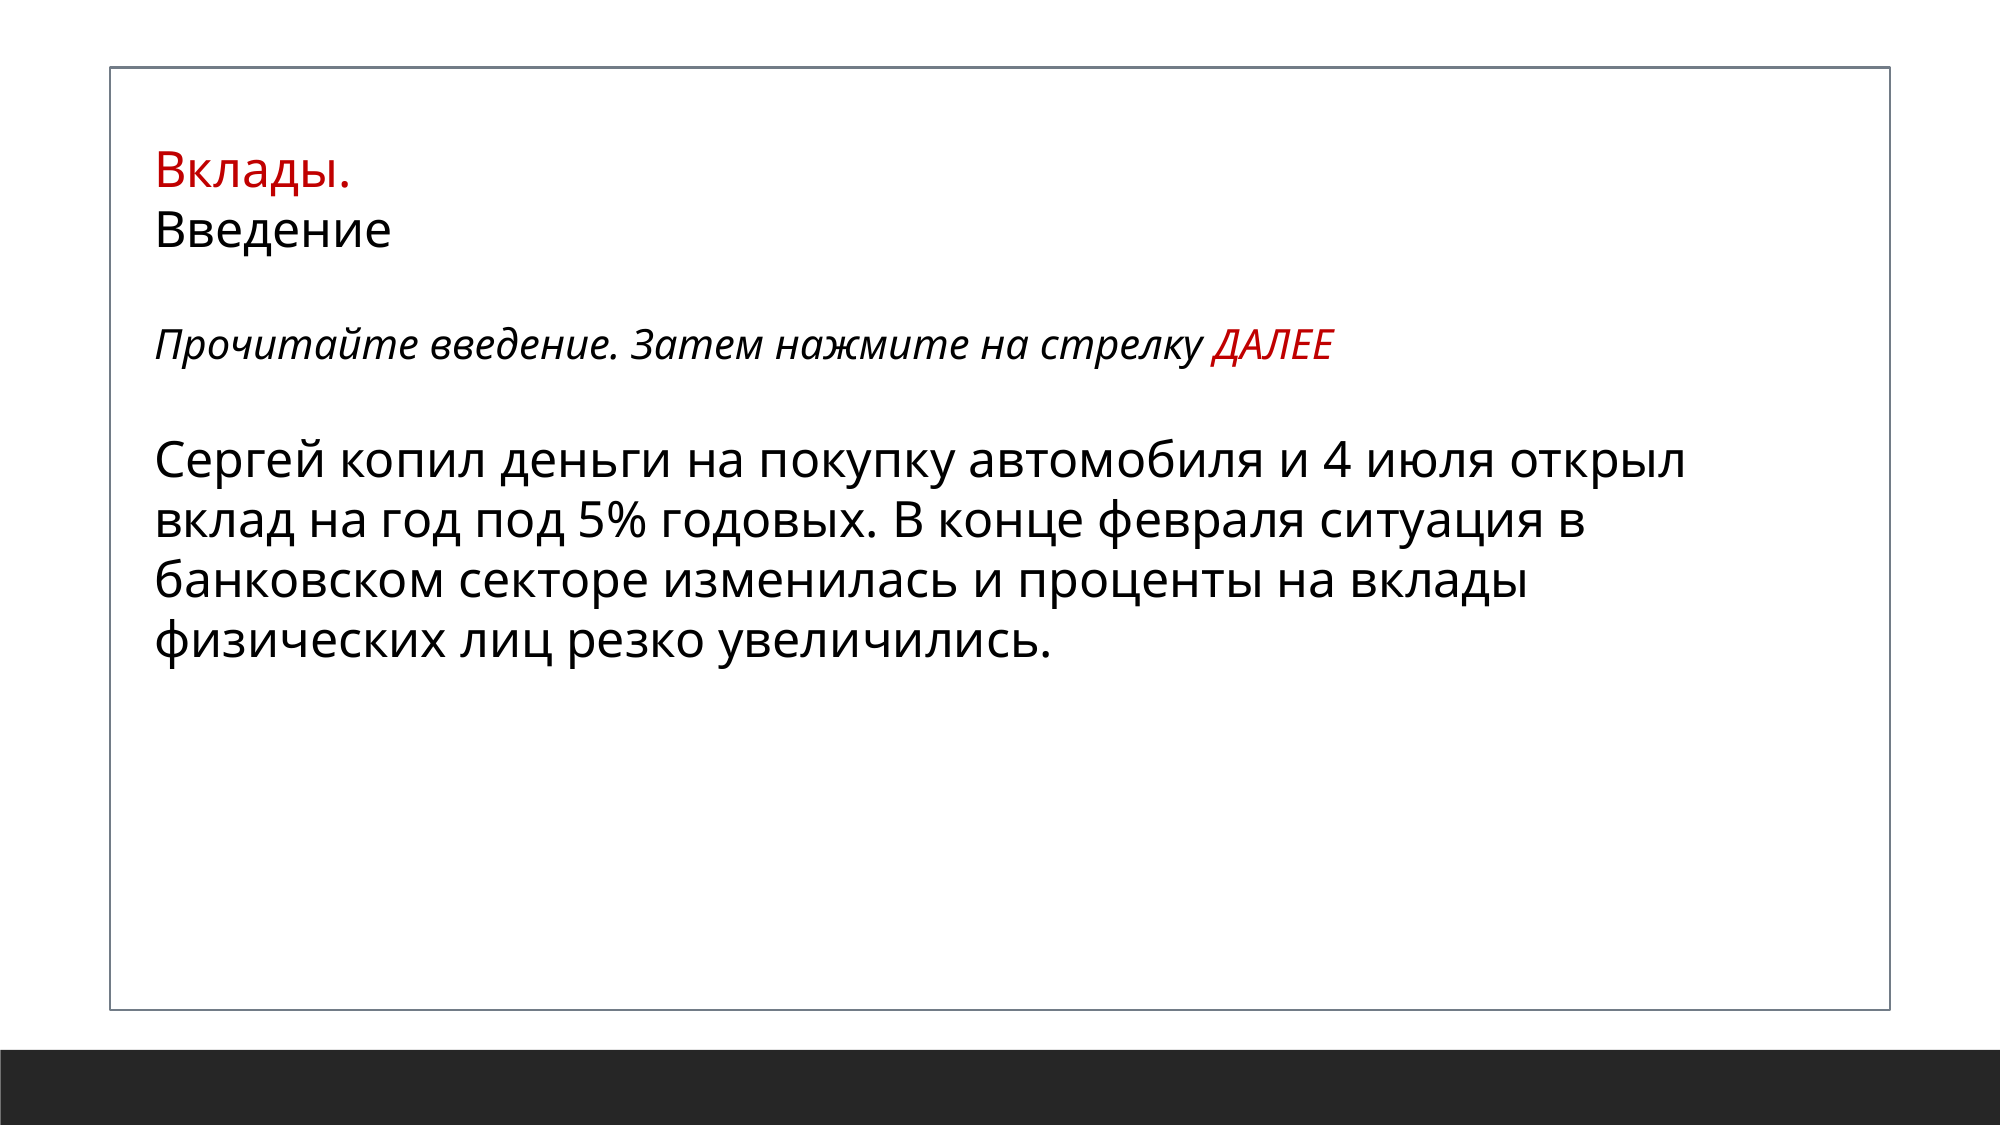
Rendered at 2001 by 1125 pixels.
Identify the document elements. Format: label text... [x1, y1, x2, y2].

text_box Введение Прочитайте введение. Затем нажмите на [109, 66, 1891, 1011]
text_box Вклады. Введение Прочитайте введение. Затем нажмите на стрелку ДАЛЕЕ Сергей копил деньги на покупку автомобиля и 4 июля открыл вклад на год под 5% годовых. В конце февраля ситуация в банковском секторе изменилась и проценты на вклады физических лиц резко увеличились. [139, 130, 1848, 675]
